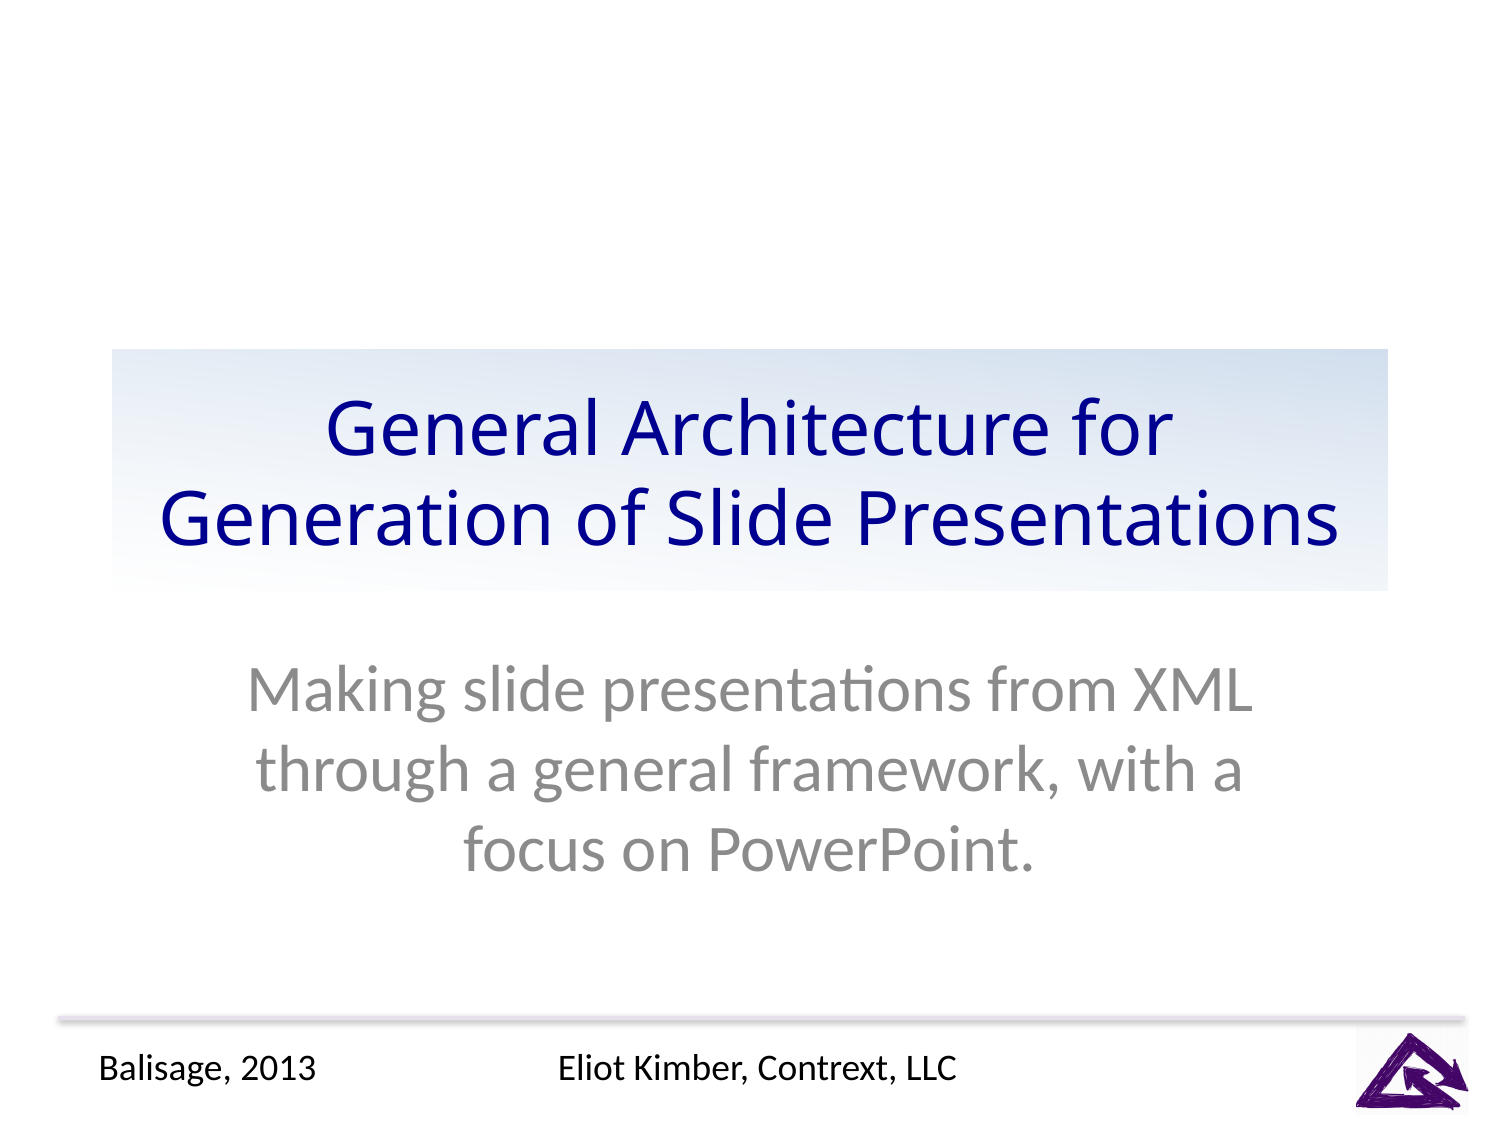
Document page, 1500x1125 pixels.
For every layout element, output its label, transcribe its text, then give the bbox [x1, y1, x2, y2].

title General Architecture for Generation of Slide Presentations [112, 349, 1388, 591]
text_box Eliot Kimber, Contrext, LLC [543, 1035, 973, 1096]
picture [1356, 1025, 1469, 1115]
subtitle Making slide presentations from XML through a general framework, with a focus on PowerPoint. [225, 637, 1275, 925]
text_box Balisage, 2013 [83, 1035, 332, 1096]
